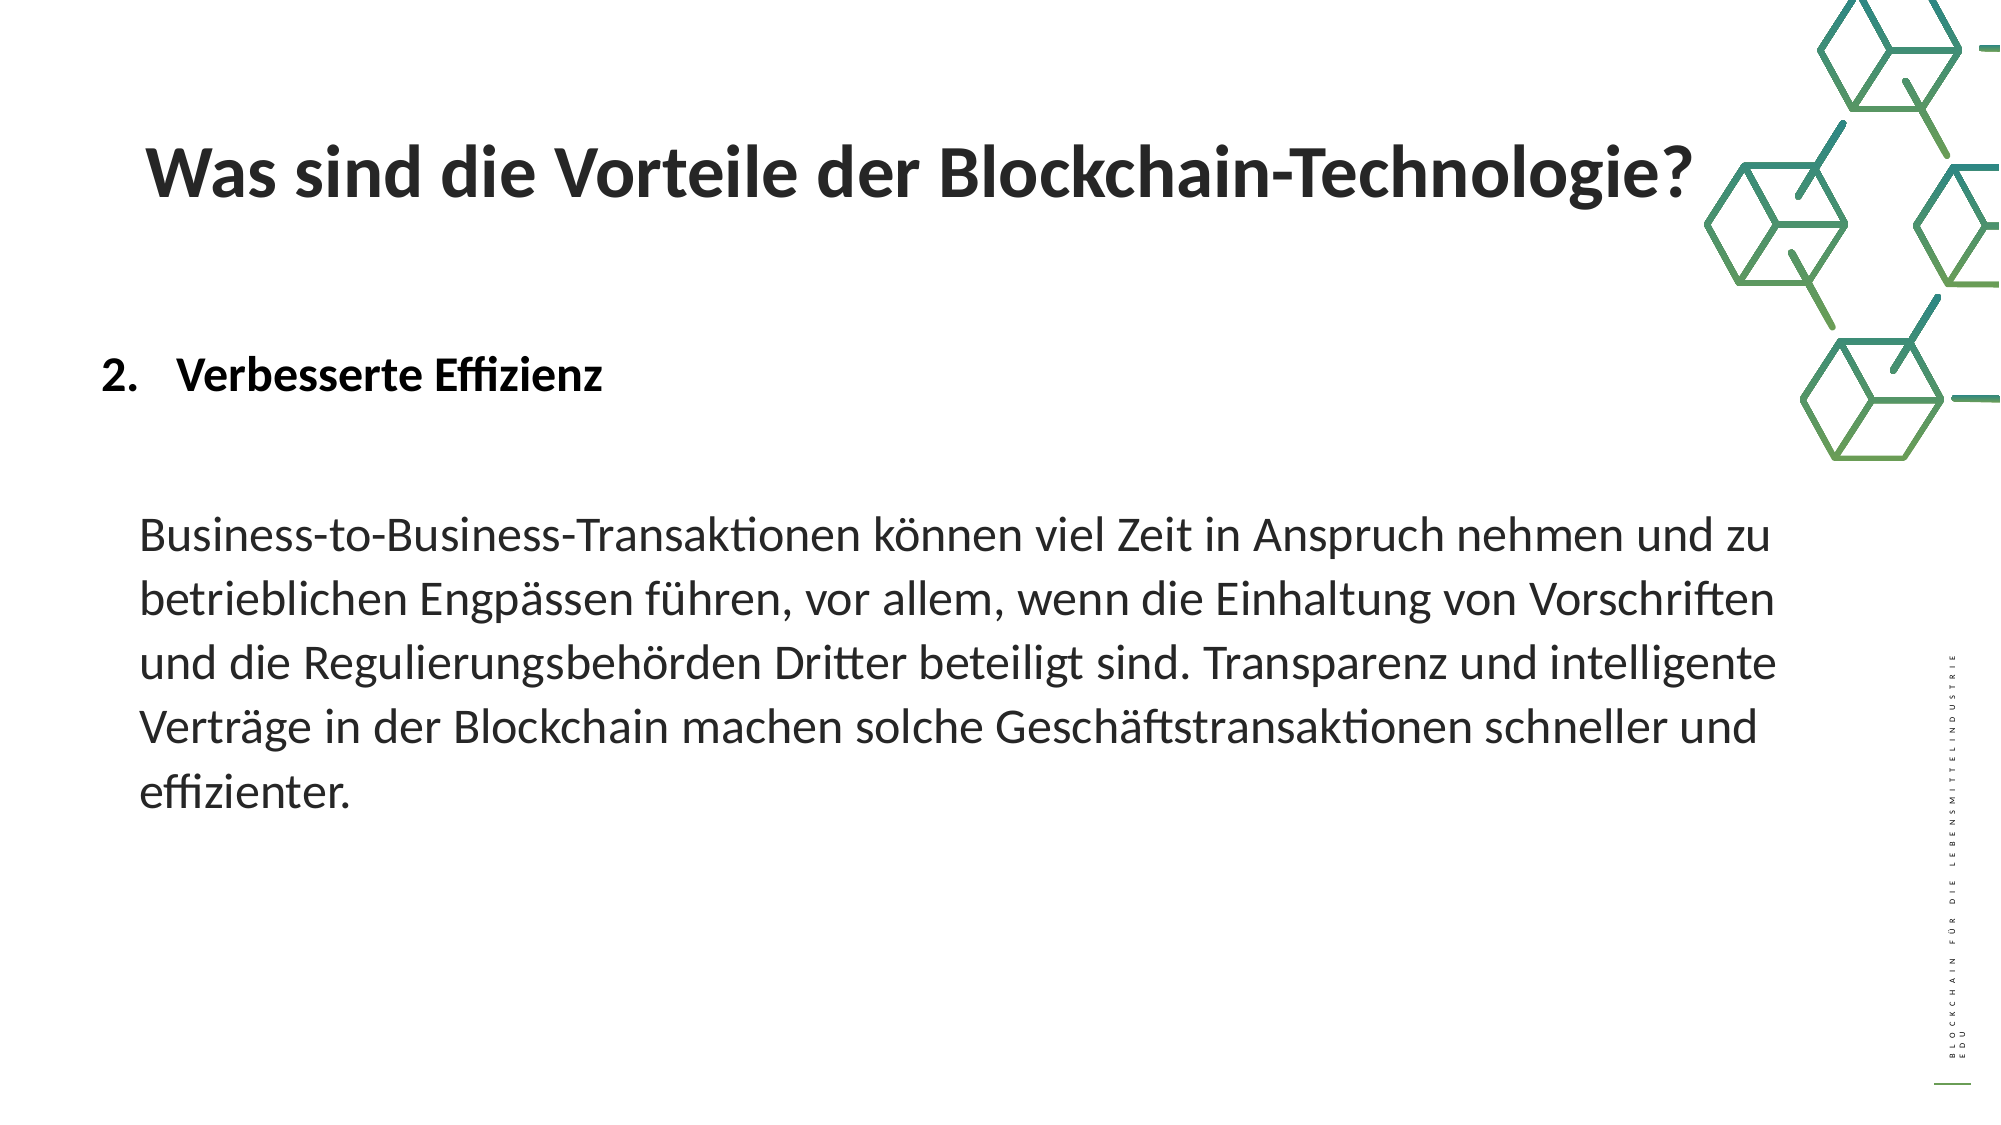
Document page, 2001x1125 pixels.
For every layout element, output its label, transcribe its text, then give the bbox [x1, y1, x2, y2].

list Was sind die Vorteile der Blockchain-Technologie? [130, 124, 1704, 337]
list Verbesserte Effizienz Business-to-Business-Transaktionen können viel Zeit in Anspruch nehmen und zu betrieblichen Engpässen führen, vor allem, wenn die Einhaltung von Vorschriften und die Regulierungsbehörden Dritter beteiligt sind. Transparenz und intelligente Verträge in der Blockchain machen solche Geschäftstransaktionen schneller und effizienter. [86, 329, 1825, 1100]
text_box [1704, 0, 2000, 461]
